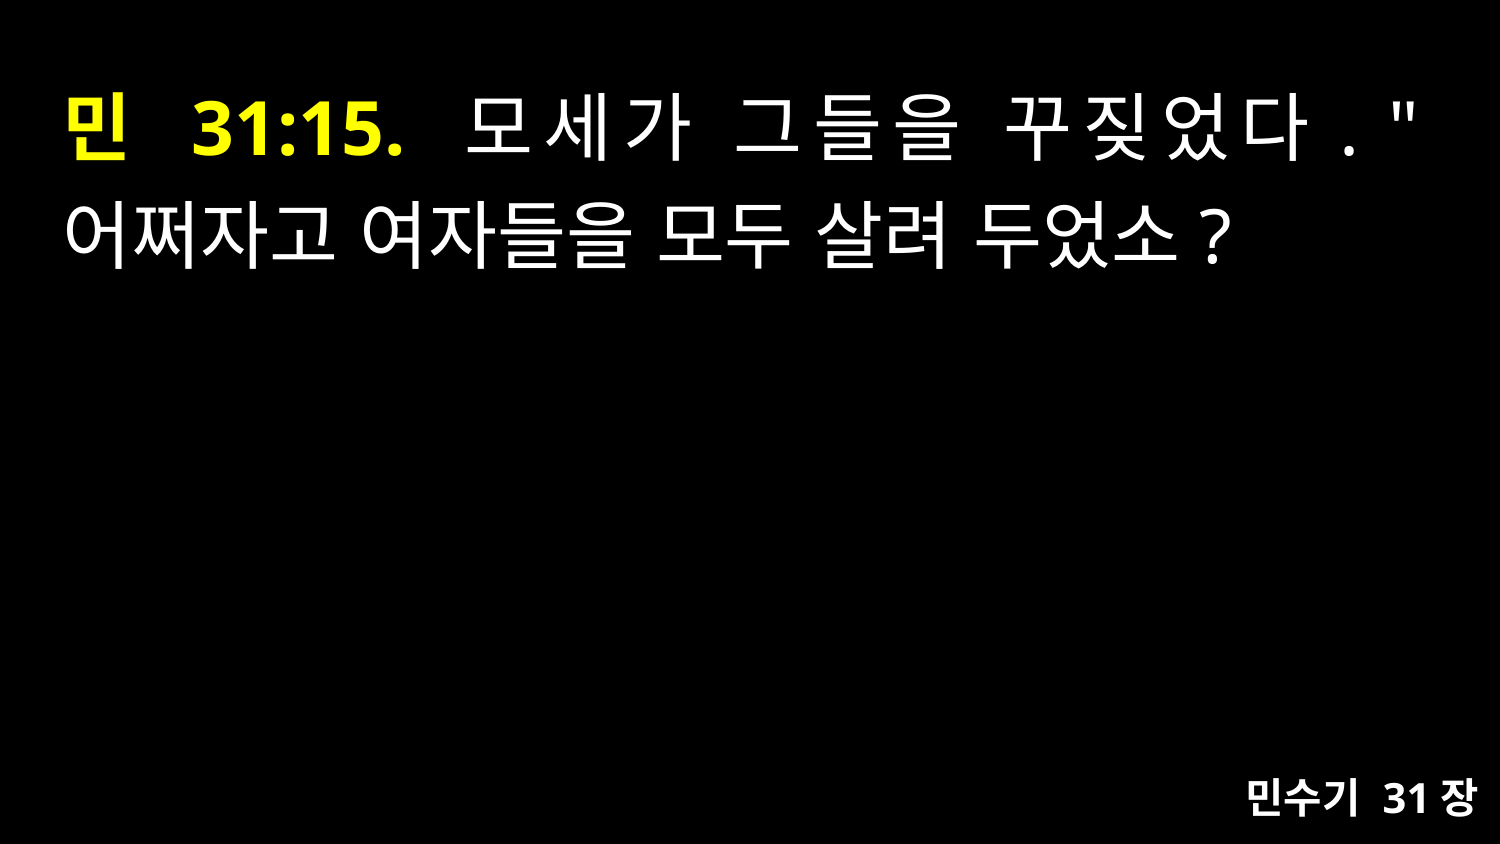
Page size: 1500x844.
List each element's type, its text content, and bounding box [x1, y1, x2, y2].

subtitle 민수기 31장 [916, 770, 1500, 844]
title 민 31:15. 모세가 그들을 꾸짖었다. "어쩌자고 여자들을 모두 살려 두었소? [0, 0, 1500, 844]
